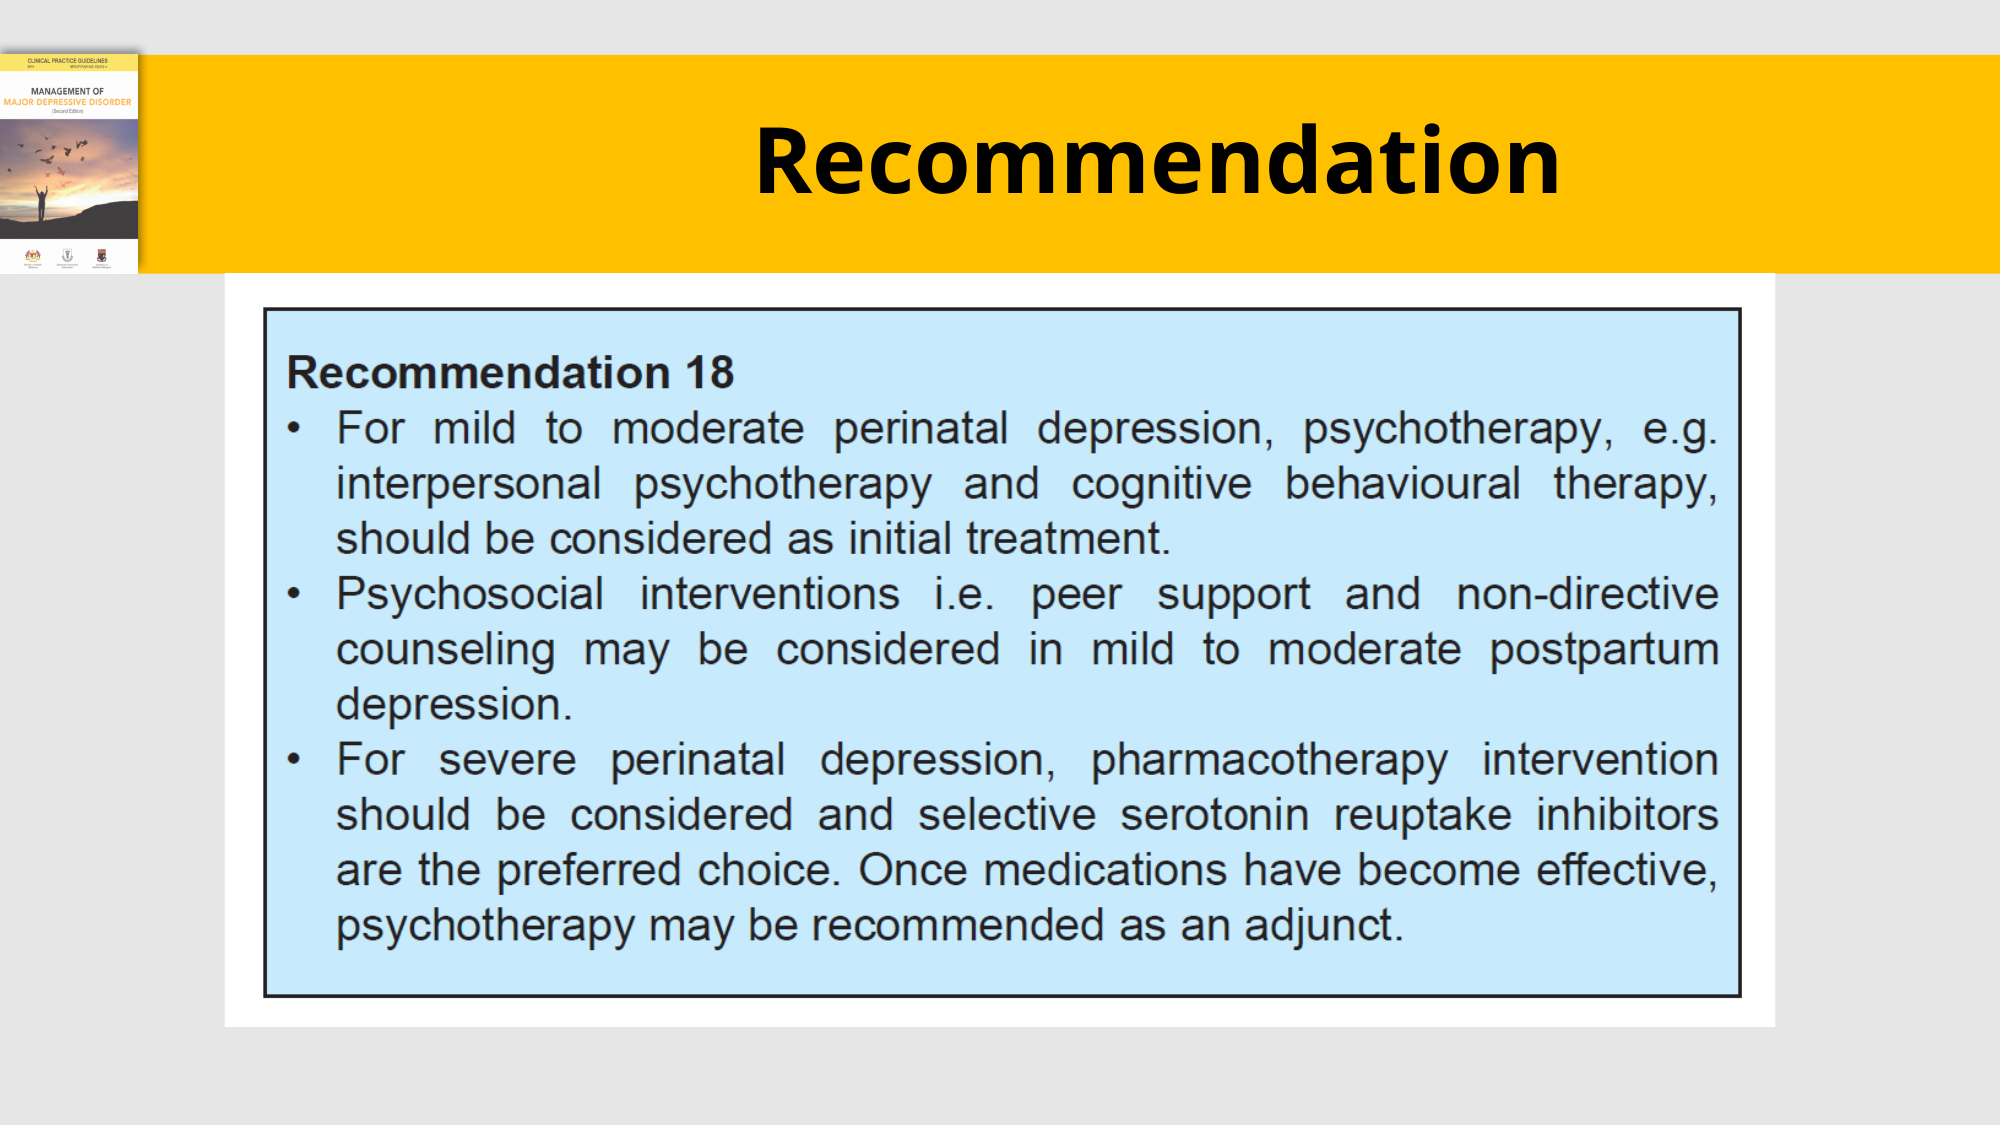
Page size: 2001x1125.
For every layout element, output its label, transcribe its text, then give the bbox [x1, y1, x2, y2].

title Recommendation [138, 54, 2000, 274]
picture [224, 273, 1776, 1028]
picture [0, 54, 138, 274]
